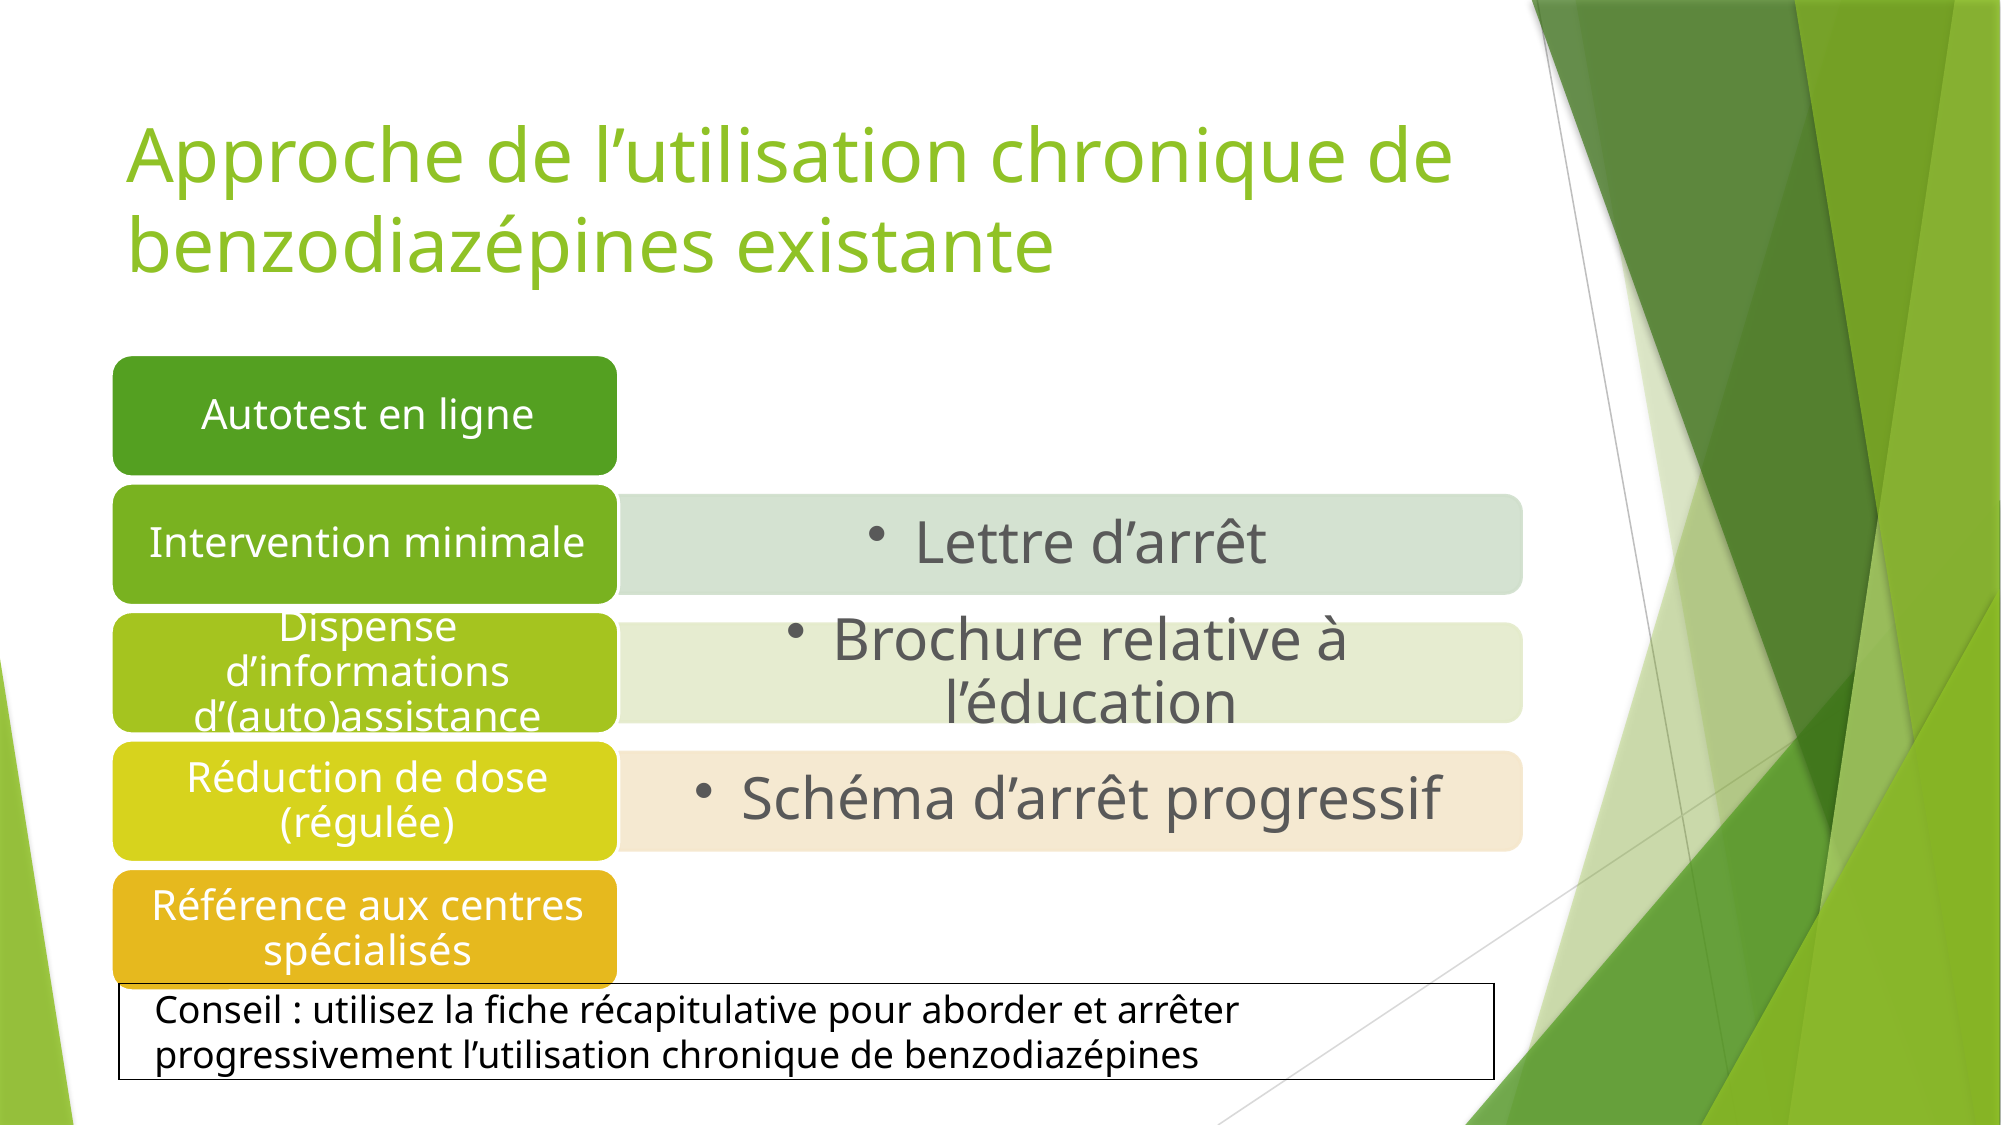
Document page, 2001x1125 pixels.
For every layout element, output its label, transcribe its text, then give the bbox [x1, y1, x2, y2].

table_header [120, 1000, 1493, 1079]
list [110, 353, 1522, 992]
title Approche de l’utilisation chronique de benzodiazépines existante [111, 99, 1522, 317]
text_box Conseil : utilisez la fiche récapitulative pour aborder et arrêter progressivement l’utilisation chronique de benzodiazépines [139, 1080, 1495, 1084]
